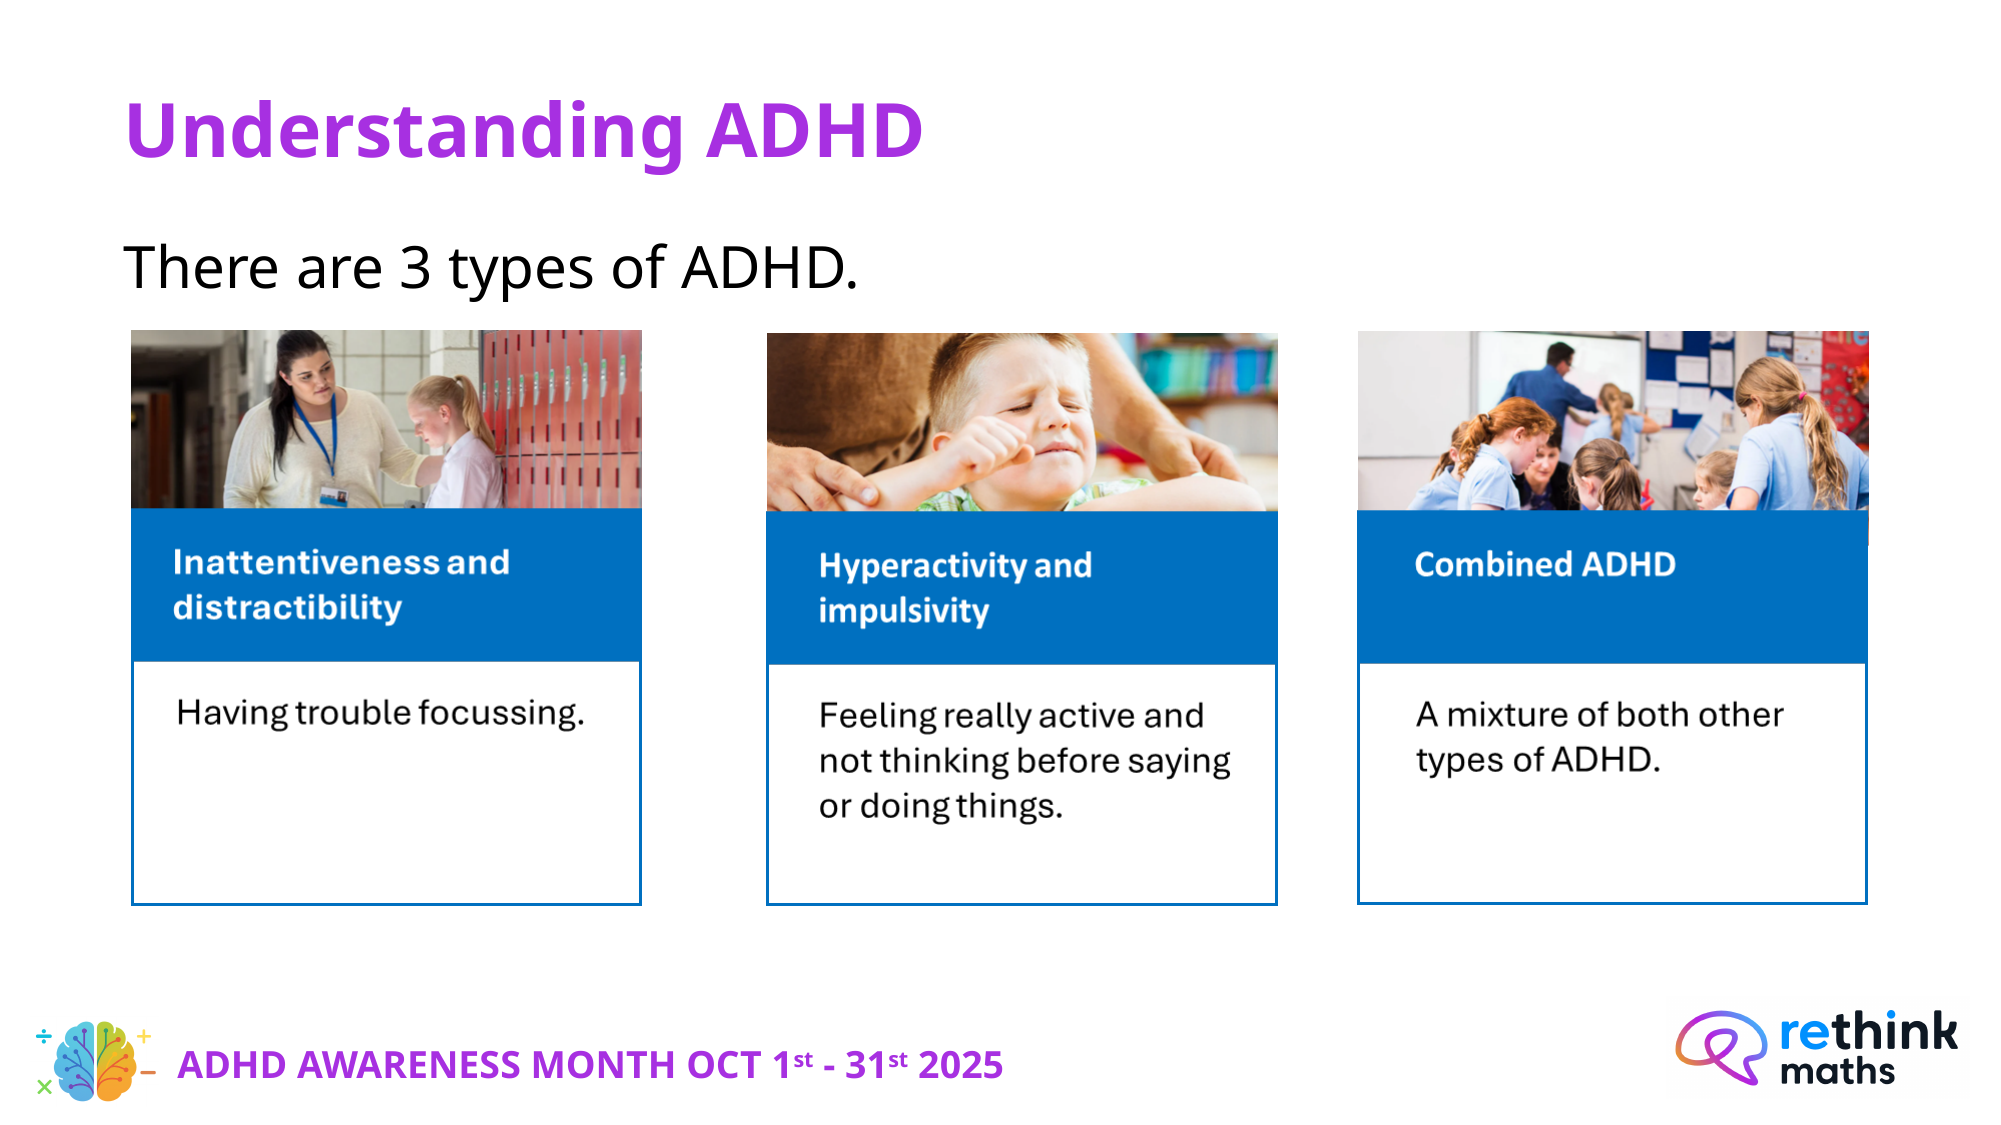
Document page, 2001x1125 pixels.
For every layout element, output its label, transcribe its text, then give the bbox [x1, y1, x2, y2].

text_box There are 3 types of ADHD. [108, 223, 1877, 308]
text_box Understanding ADHD [108, 75, 1116, 180]
picture [130, 330, 642, 907]
picture [29, 1015, 160, 1108]
picture [1665, 995, 1971, 1099]
text_box ADHD AWARENESS MONTH OCT 1st - 31st 2025 [162, 1033, 1170, 1094]
picture [765, 333, 1278, 907]
picture [1357, 331, 1870, 906]
